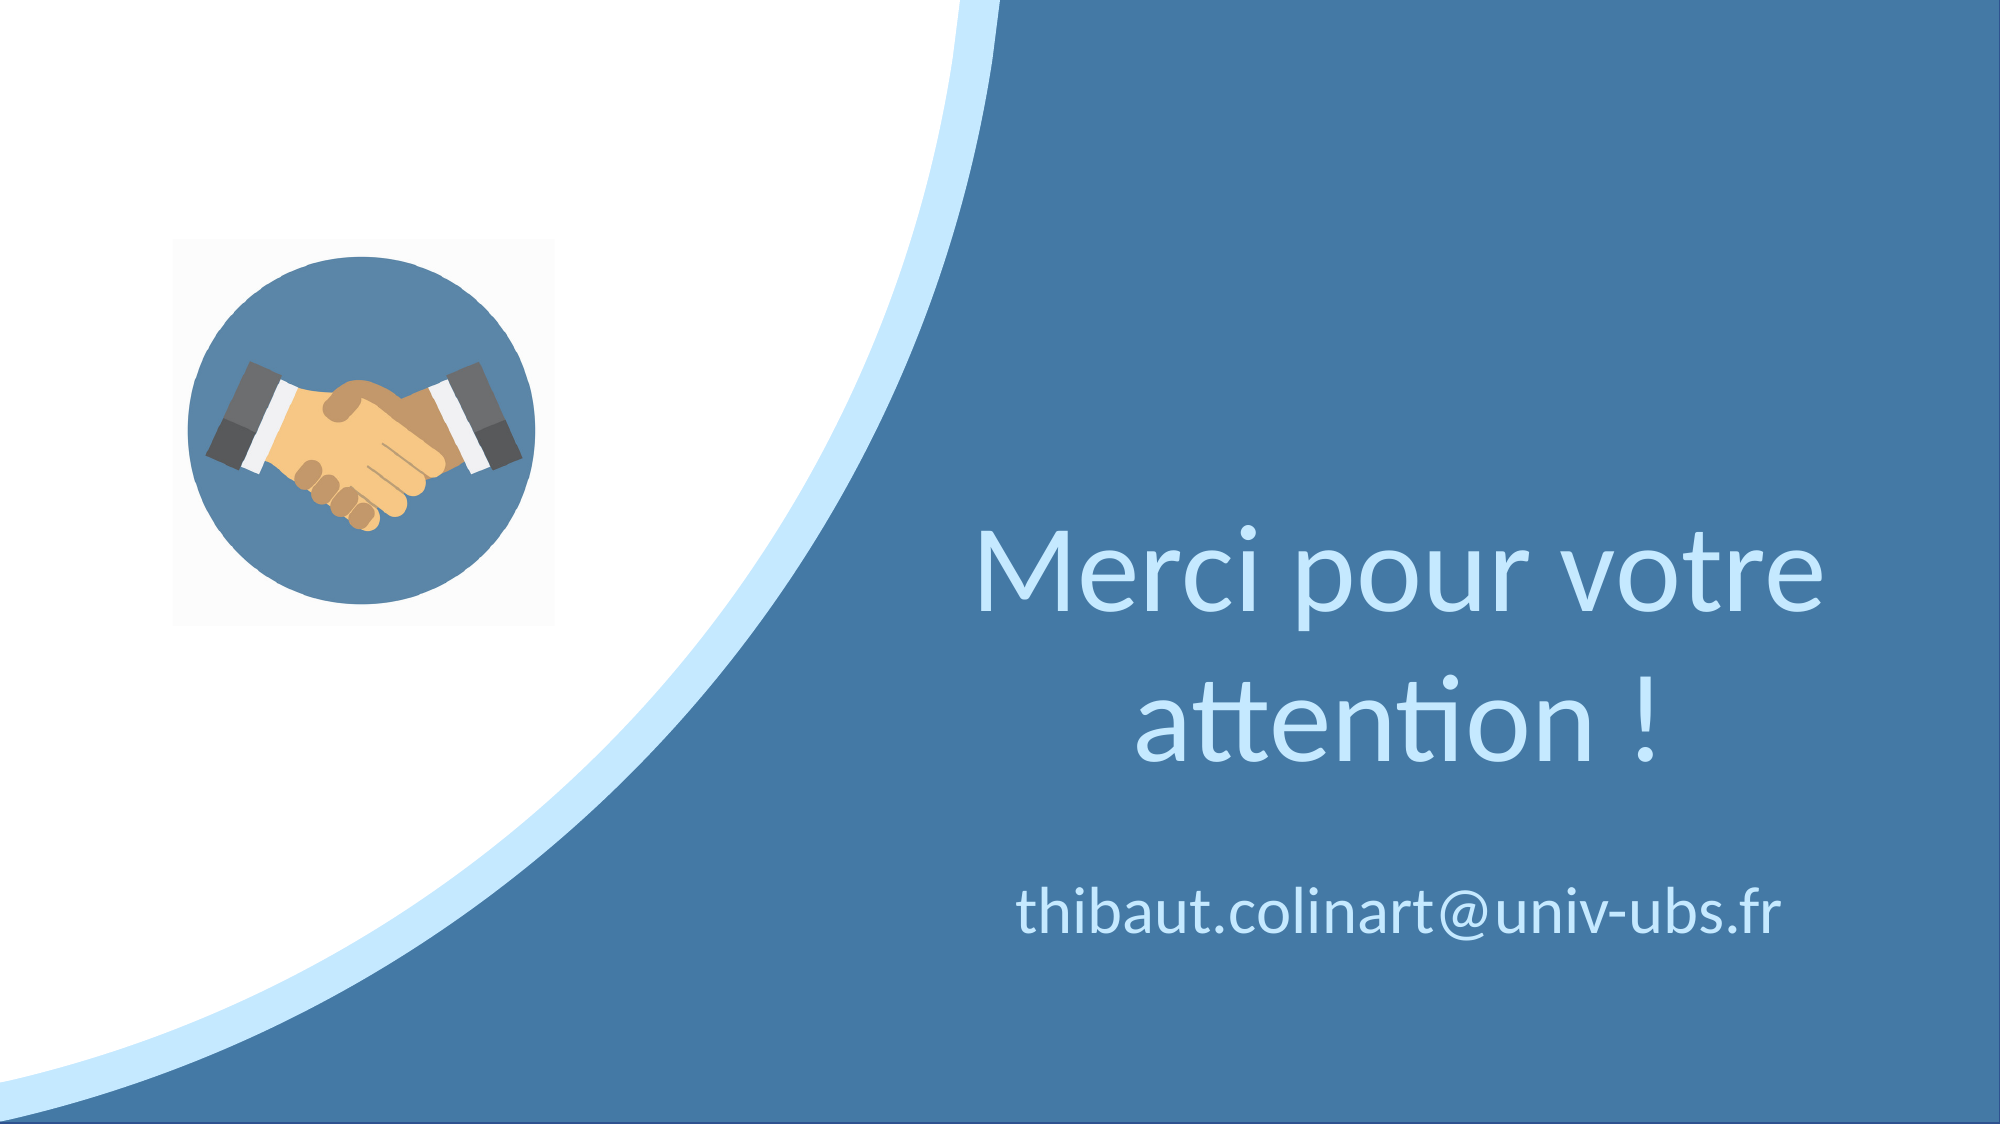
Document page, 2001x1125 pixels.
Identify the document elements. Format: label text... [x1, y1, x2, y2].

picture [172, 239, 555, 626]
text_box Merci pour votre attention ! thibaut.colinart@univ-ubs.fr [830, 479, 1969, 954]
text_box [0, 0, 2000, 1124]
text_box [0, 0, 961, 1083]
text_box [0, 0, 1000, 1122]
